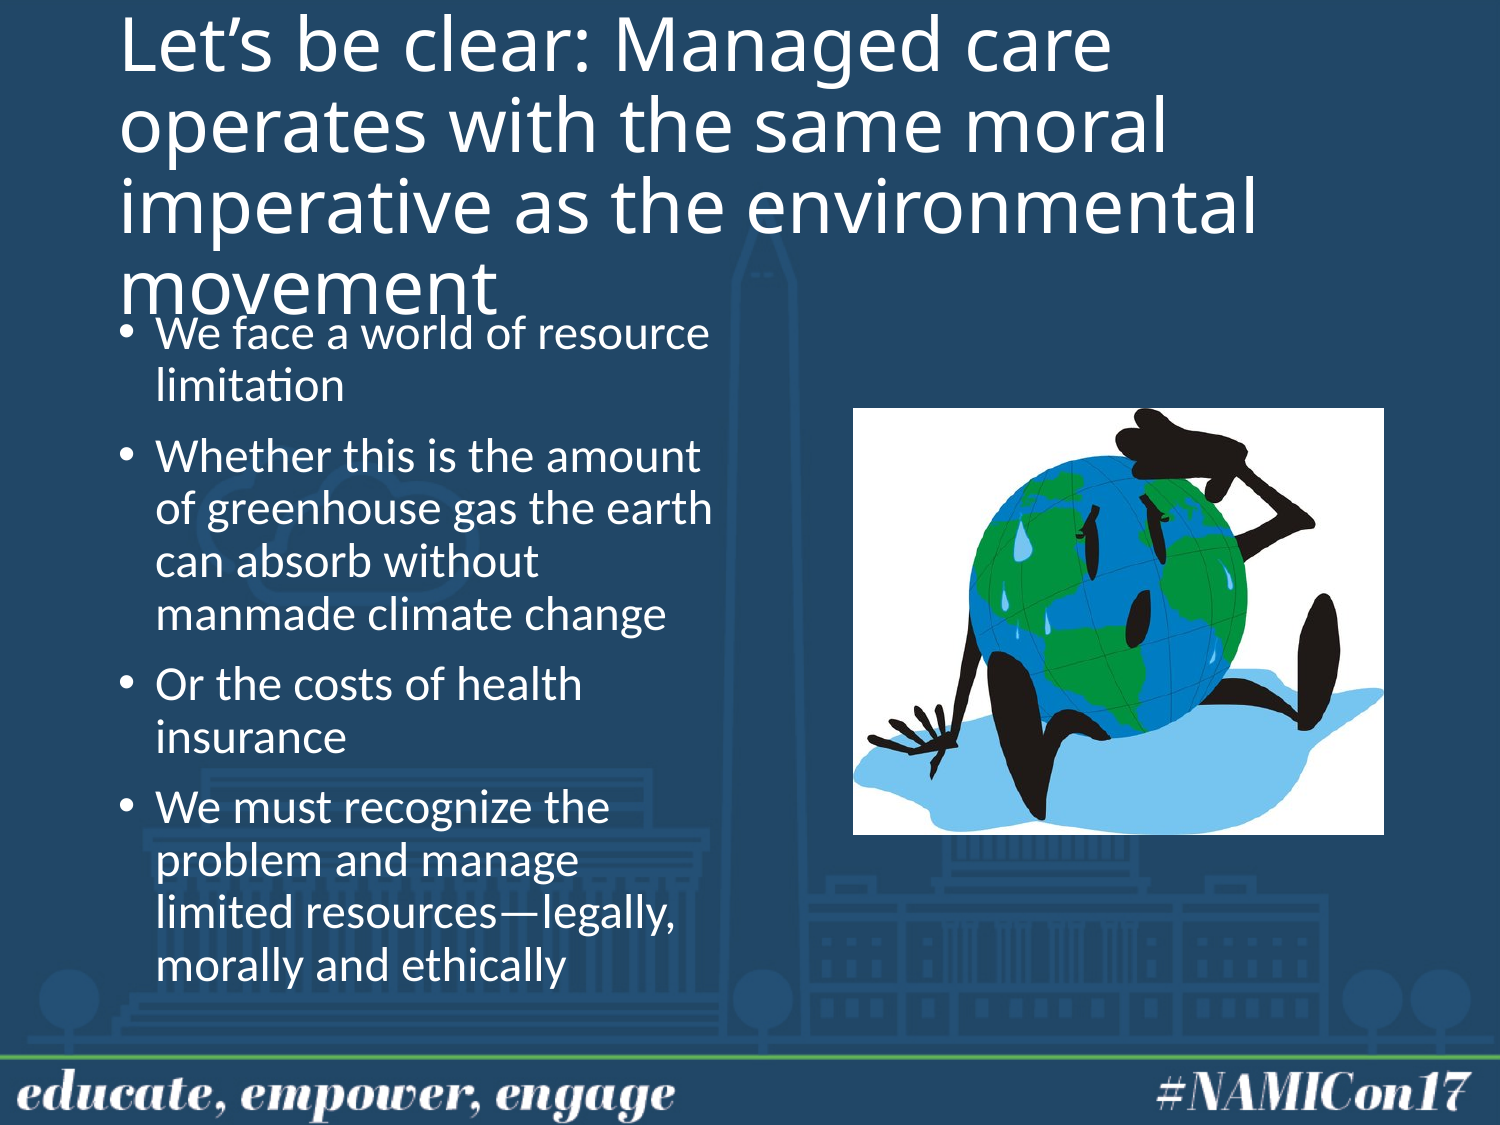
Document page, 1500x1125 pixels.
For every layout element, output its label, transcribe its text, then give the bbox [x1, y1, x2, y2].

title Let’s be clear: Managed care operates with the same moral imperative as the environmental movement [103, 59, 1397, 278]
picture [0, 0, 1500, 1125]
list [853, 408, 1384, 835]
list We face a world of resource limitation Whether this is the amount of greenhouse gas the earth can absorb without manmade climate change Or the costs of health insurance We must recognize the problem and manage limited resources—legally, morally and ethically [103, 299, 741, 1014]
